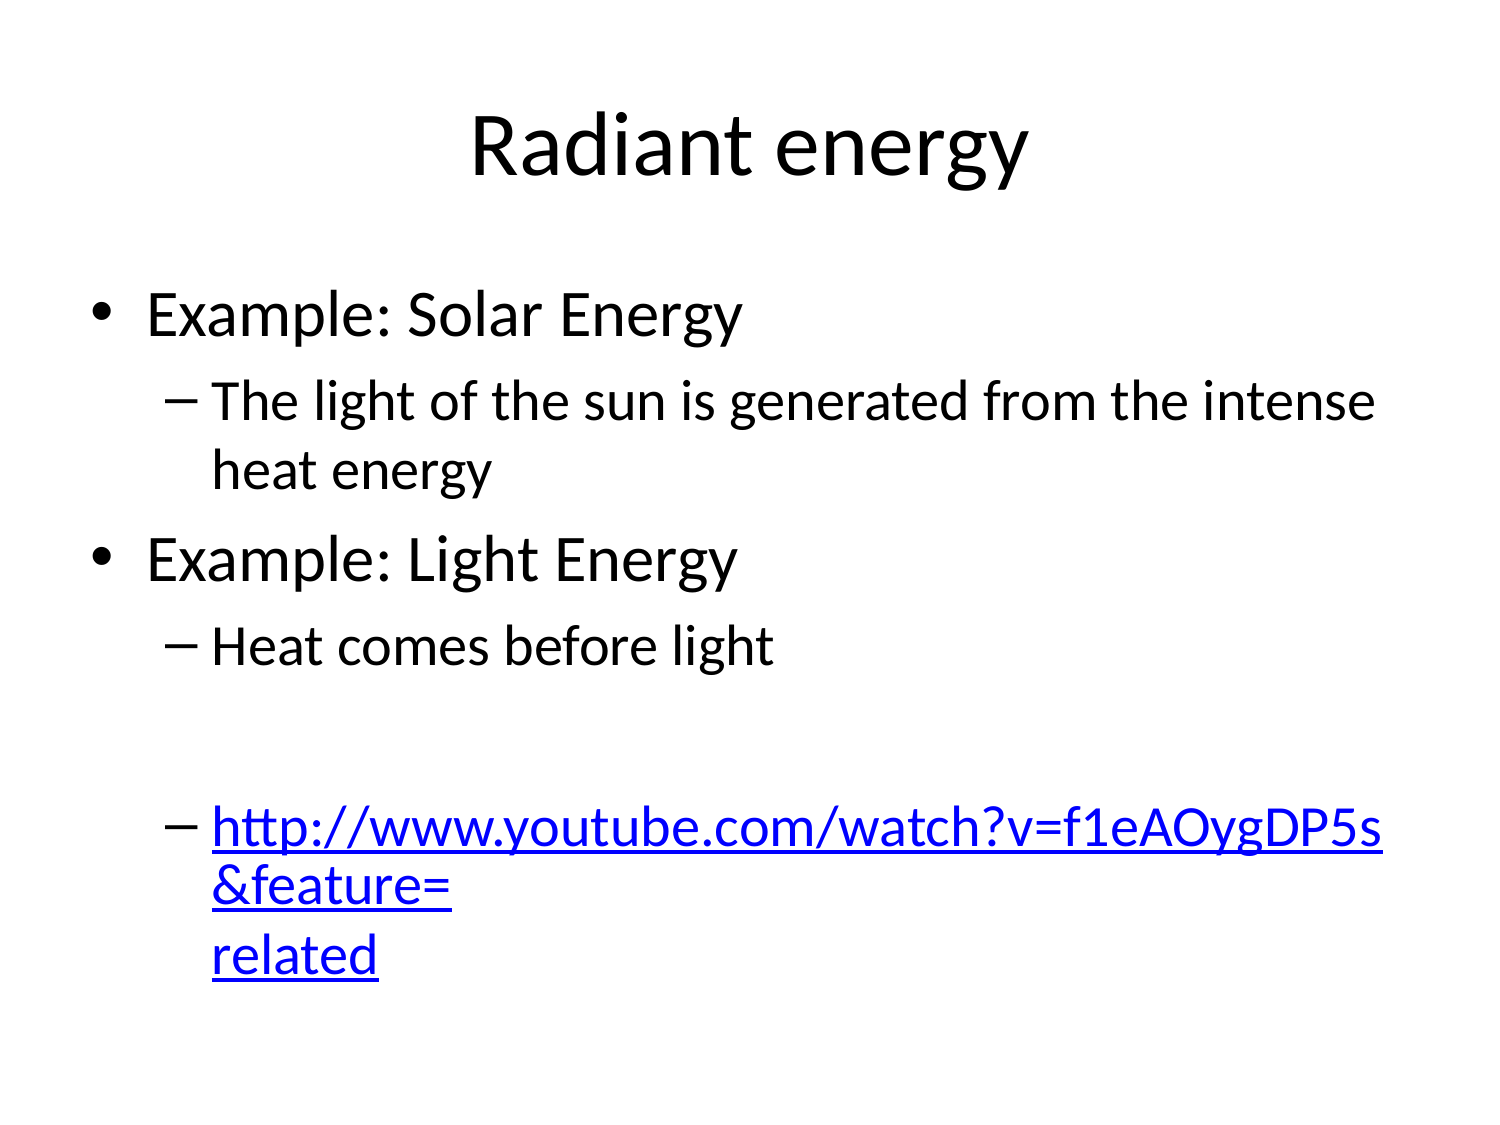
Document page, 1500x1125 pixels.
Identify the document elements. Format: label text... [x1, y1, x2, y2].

list Example: Solar Energy The light of the sun is generated from the intense heat energy Example: Light Energy Heat comes before light http://www.youtube.com/watch?v=f1eAOygDP5s&feature=related [75, 262, 1425, 1005]
title Radiant energy [75, 45, 1425, 233]
